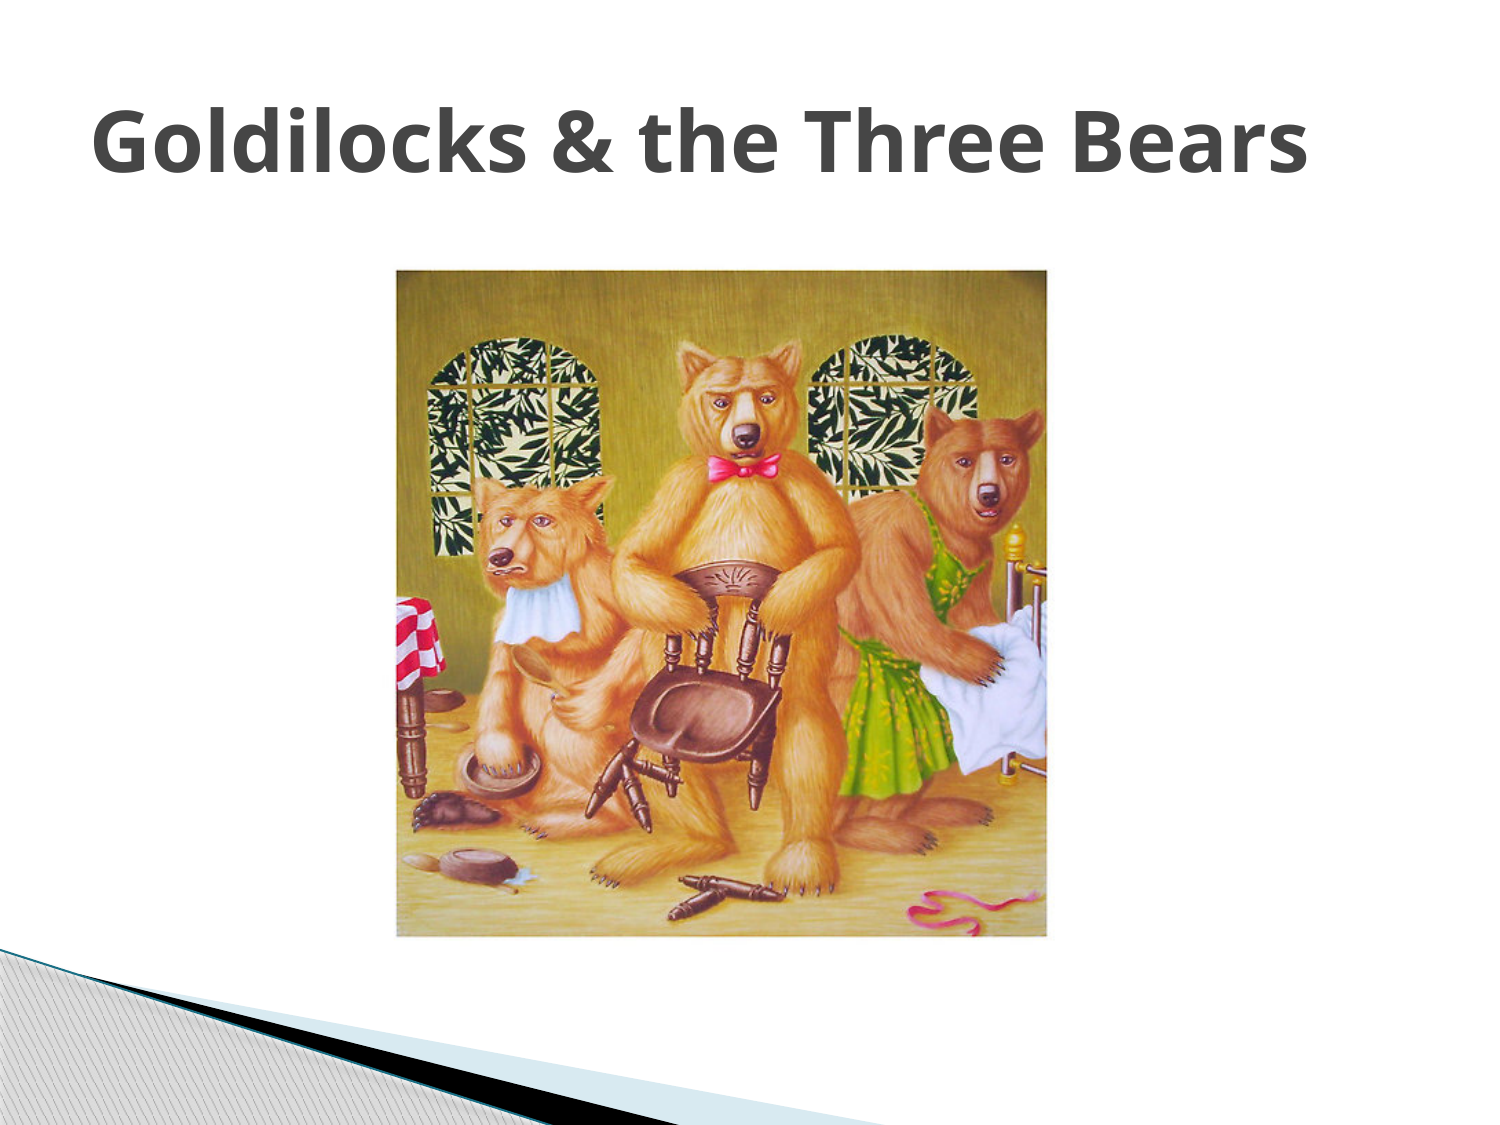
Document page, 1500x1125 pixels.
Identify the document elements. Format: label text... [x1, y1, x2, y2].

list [349, 224, 1093, 983]
title Goldilocks & the Three Bears [75, 45, 1425, 233]
